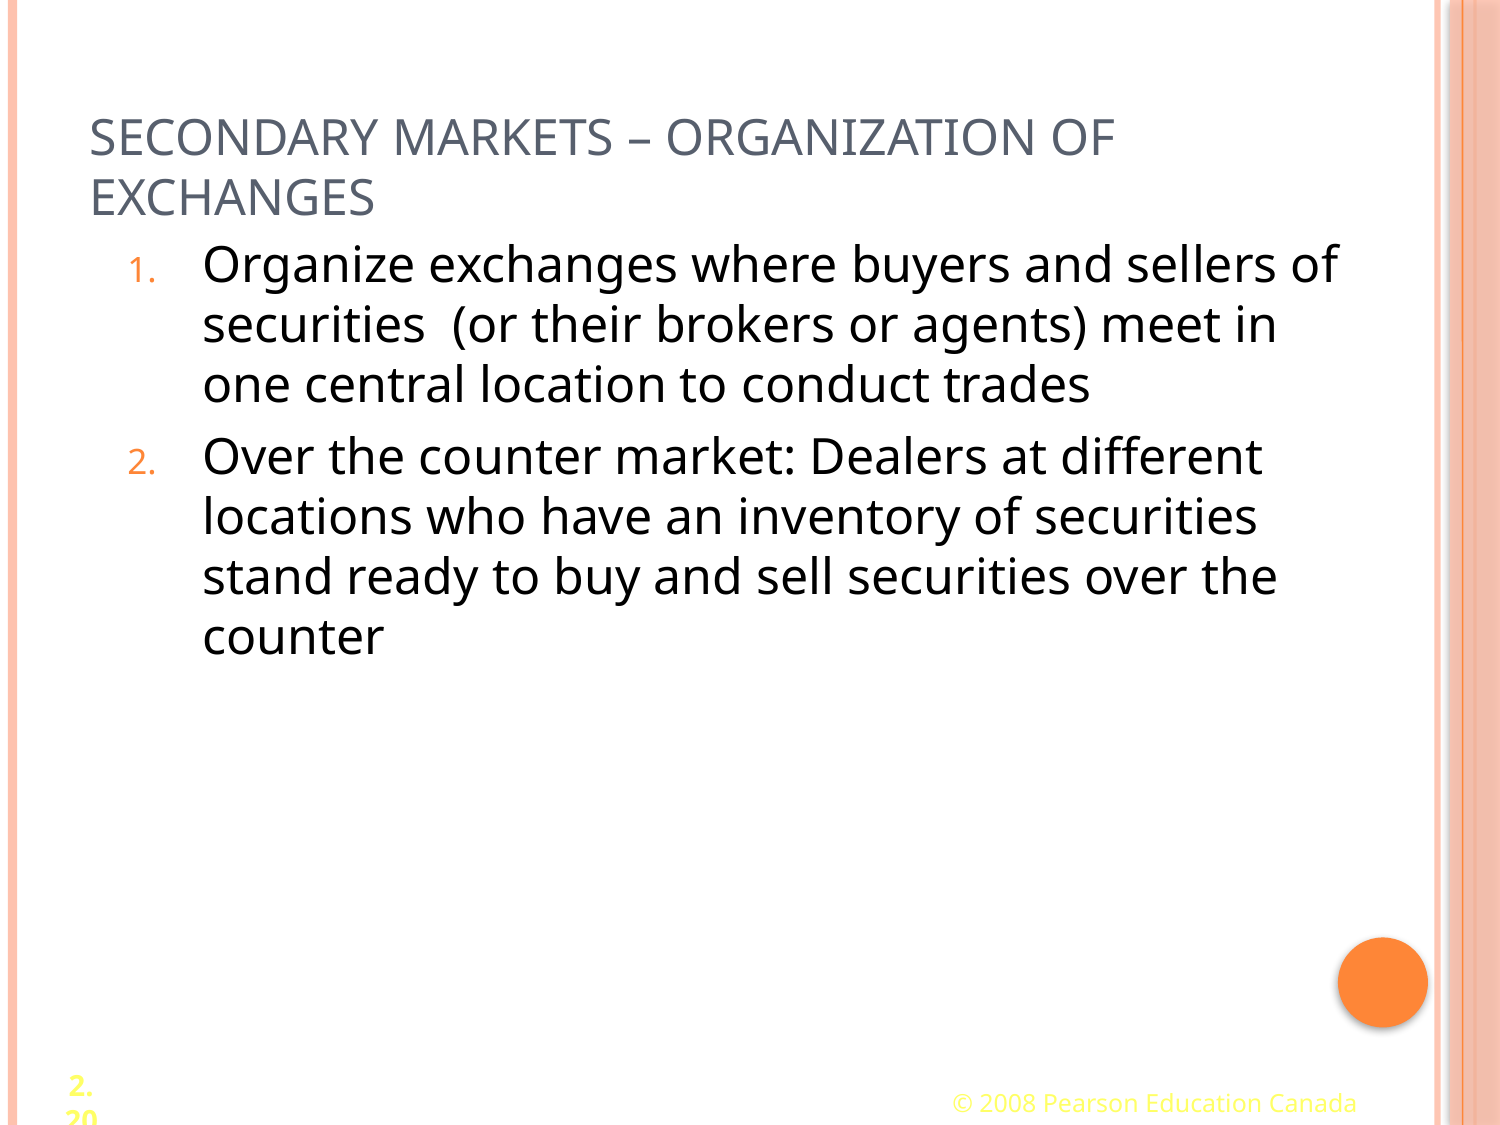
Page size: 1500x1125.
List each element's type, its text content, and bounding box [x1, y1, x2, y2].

list Organize exchanges where buyers and sellers of securities (or their brokers or agents) meet in one central location to conduct trades Over the counter market: Dealers at different locations who have an inventory of securities stand ready to buy and sell securities over the counter [112, 224, 1388, 888]
slide_number 2.20 [37, 1050, 125, 1125]
footer © 2008 Pearson Education Canada [937, 1050, 1463, 1125]
title Secondary markets – Organization of exchanges [75, 45, 1300, 233]
